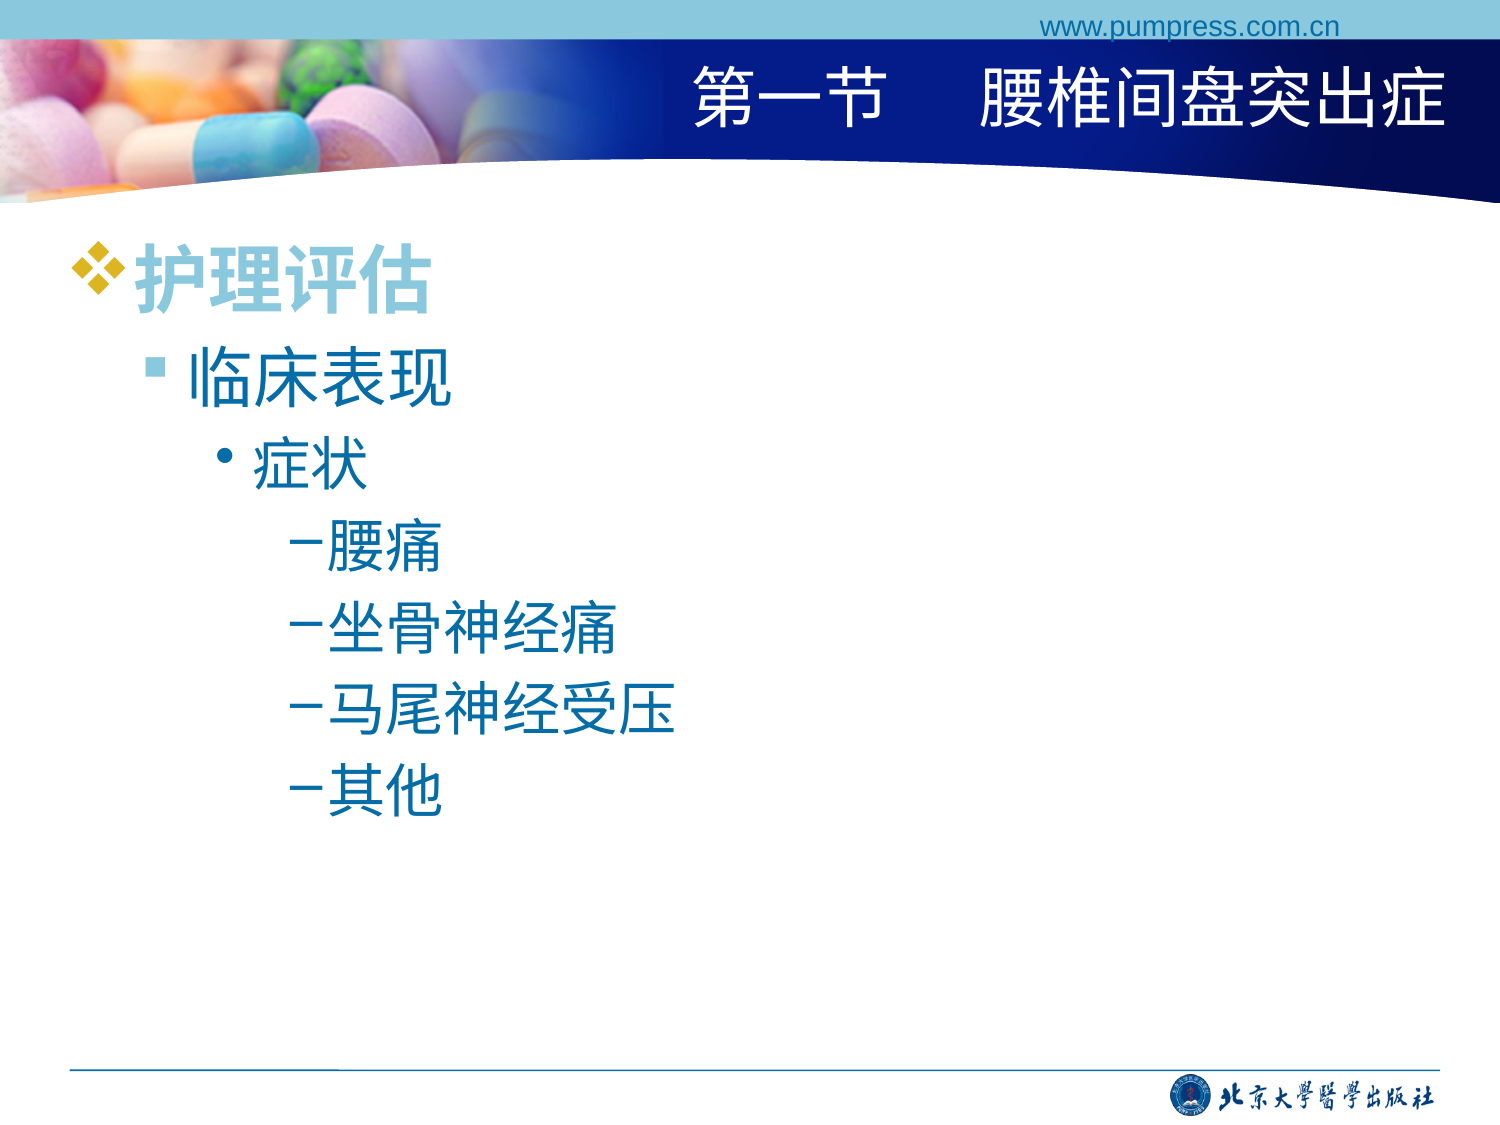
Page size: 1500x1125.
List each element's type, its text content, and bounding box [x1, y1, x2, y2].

picture [1170, 1074, 1436, 1118]
title 第一节 腰椎间盘突出症 [137, 49, 1463, 143]
list 护理评估 临床表现 症状 腰痛 坐骨神经痛 马尾神经受压 其他 [49, 224, 1463, 1026]
picture [0, 40, 1500, 203]
slide_number www.pumpress.com.cn [1025, 0, 1463, 38]
